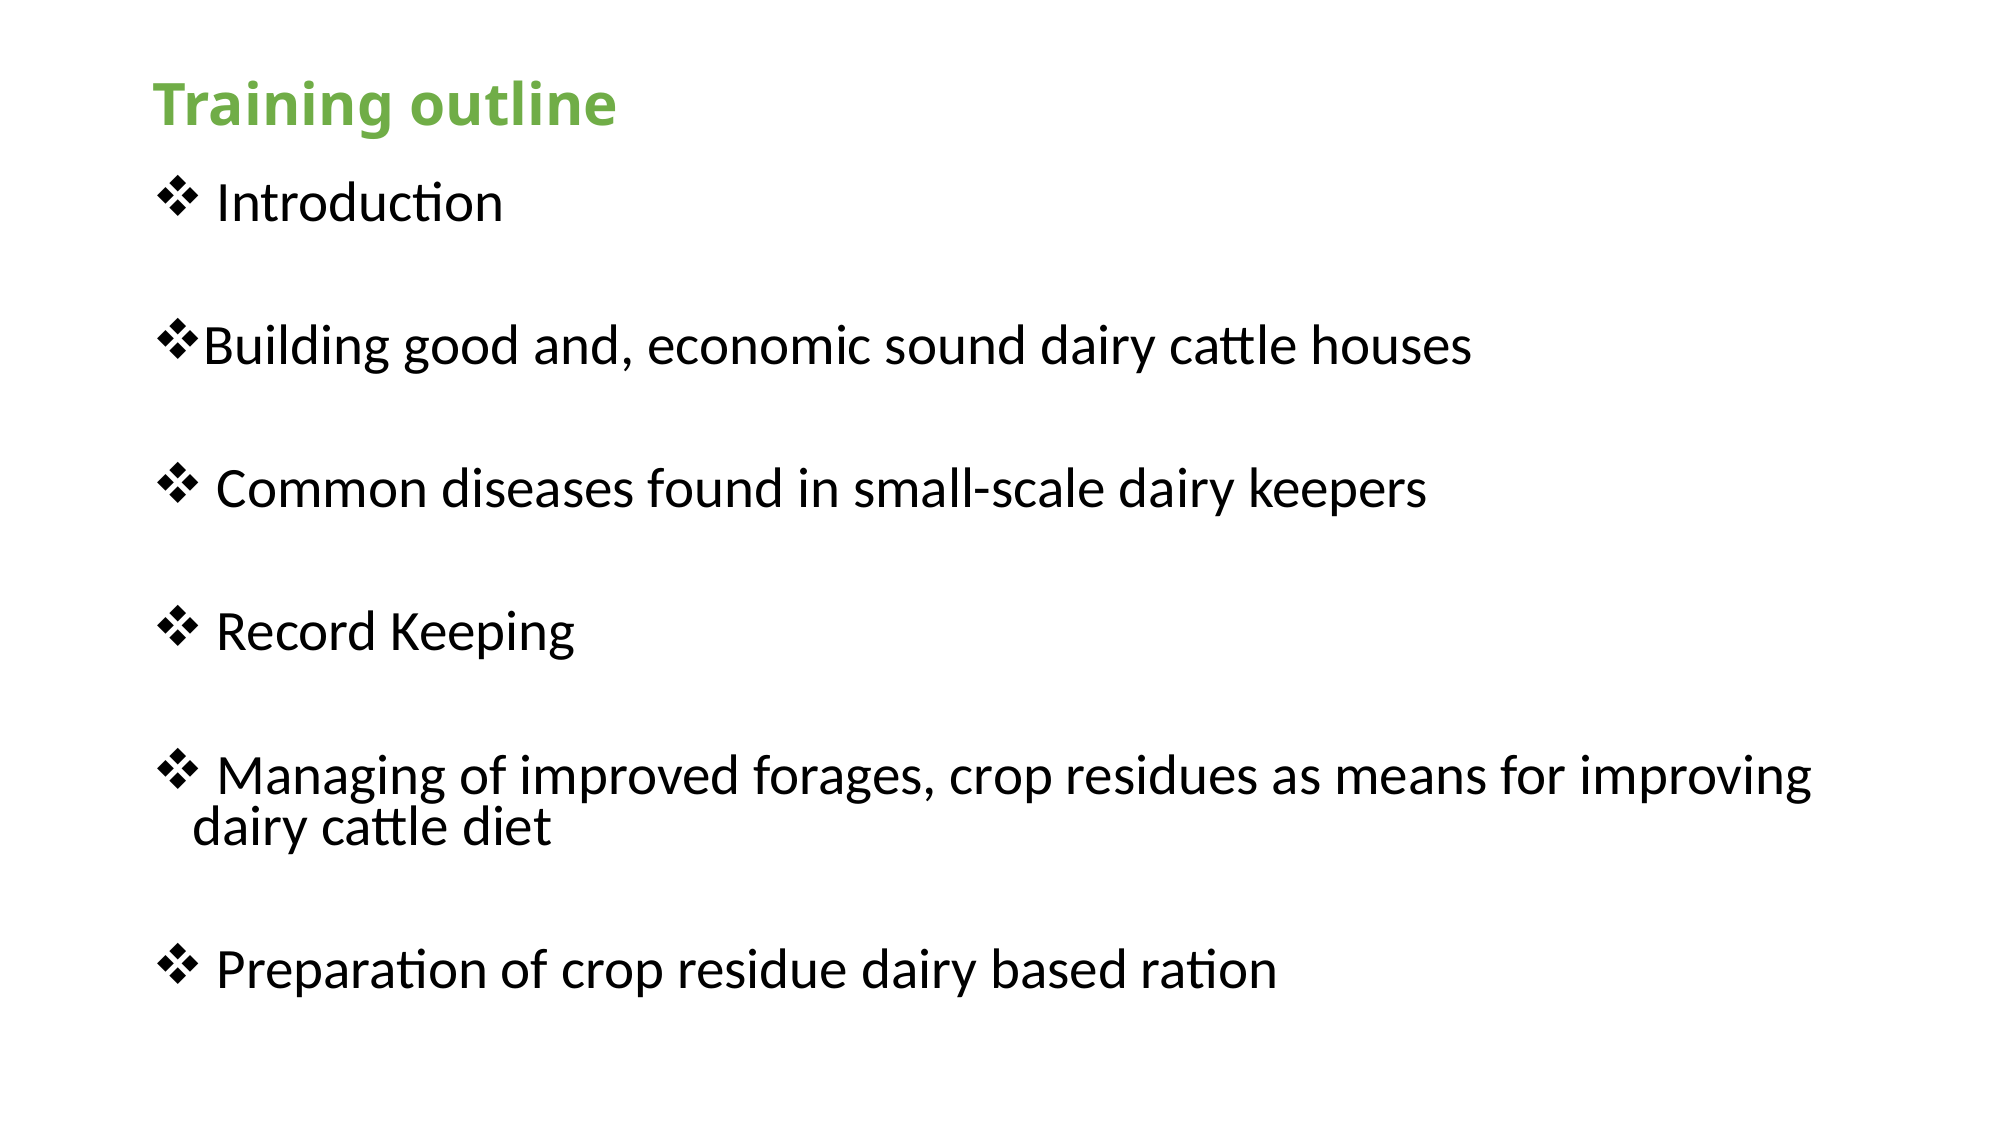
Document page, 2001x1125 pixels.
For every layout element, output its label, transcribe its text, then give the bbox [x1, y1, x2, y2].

list Introduction Building good and, economic sound dairy cattle houses Common diseases found in small-scale dairy keepers Record Keeping Managing of improved forages, crop residues as means for improving dairy cattle diet Preparation of crop residue dairy based ration [137, 172, 1863, 1014]
title Training outline [137, 59, 930, 148]
